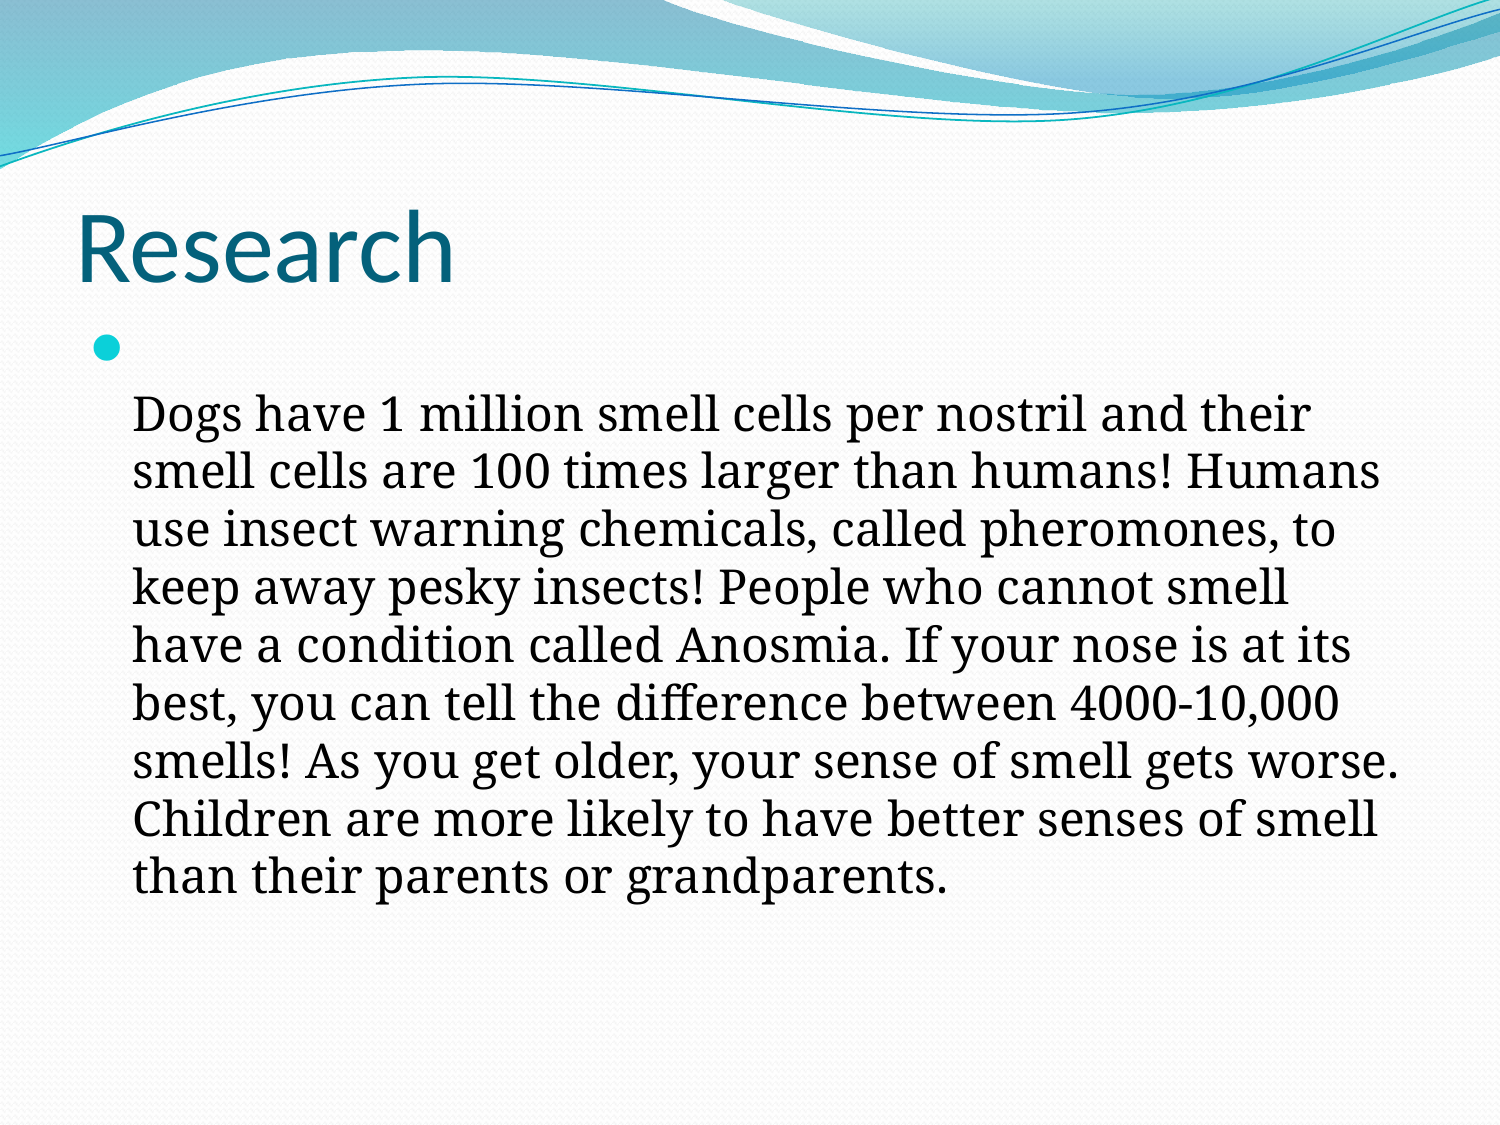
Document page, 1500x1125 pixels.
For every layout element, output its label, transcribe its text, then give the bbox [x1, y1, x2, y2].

title Research [75, 115, 1425, 303]
list Dogs have 1 million smell cells per nostril and their smell cells are 100 times larger than humans! Humans use insect warning chemicals, called pheromones, to keep away pesky insects! People who cannot smell have a condition called Anosmia. If your nose is at its best, you can tell the difference between 4000-10,000 smells! As you get older, your sense of smell gets worse. Children are more likely to have better senses of smell than their parents or grandparents. [75, 317, 1425, 1038]
